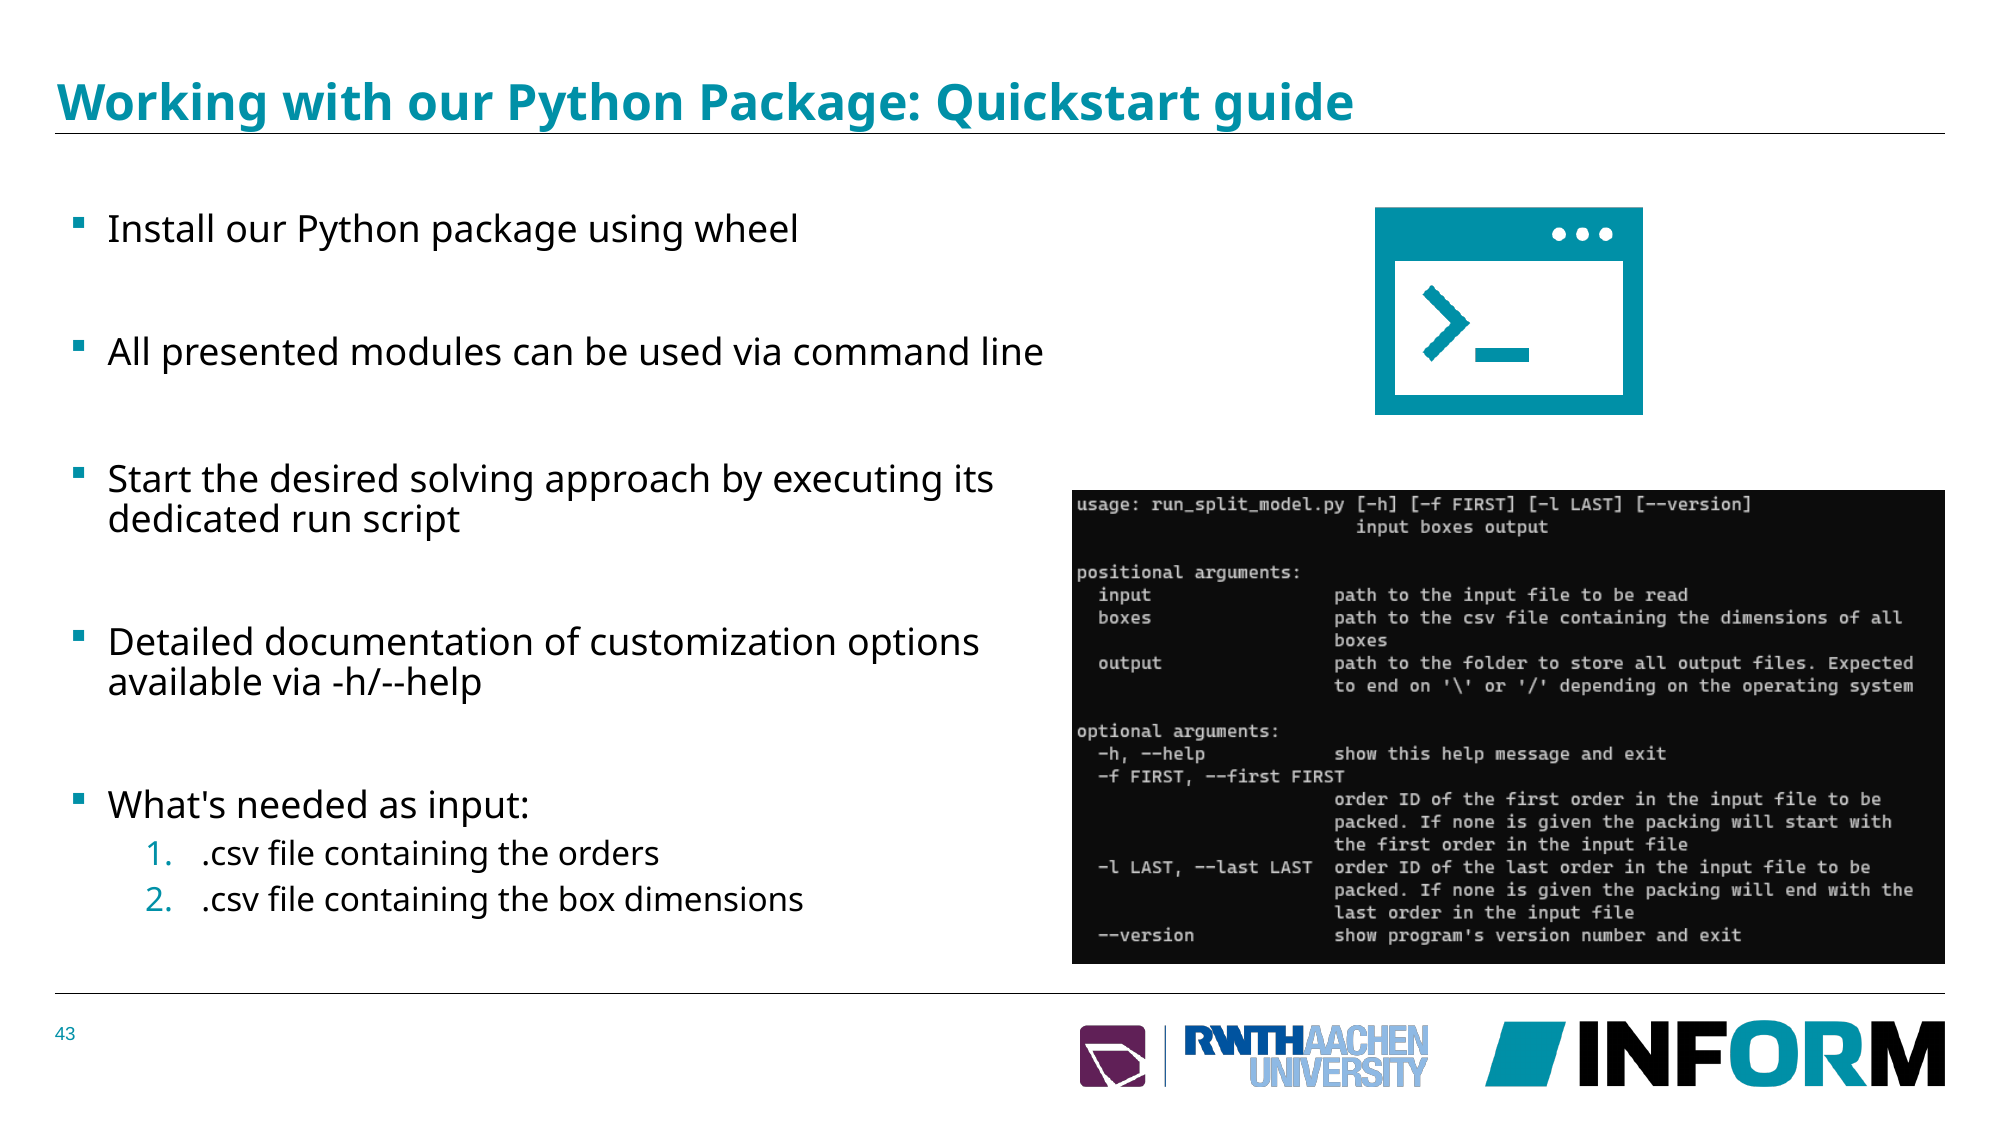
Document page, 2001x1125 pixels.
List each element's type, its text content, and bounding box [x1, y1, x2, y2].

picture [1348, 150, 1669, 472]
picture [1072, 490, 1945, 964]
picture [1485, 1020, 1945, 1087]
list Install our Python package using wheel All presented modules can be used via command line Start the desired solving approach by executing its dedicated run script Detailed documentation of customization options available via -h/--help What's needed as input: .csv file containing the orders .csv file containing the box dimensions [55, 161, 1073, 968]
picture [1080, 1025, 1428, 1087]
title Working with our Python Package: Quickstart guide [42, 70, 1948, 143]
